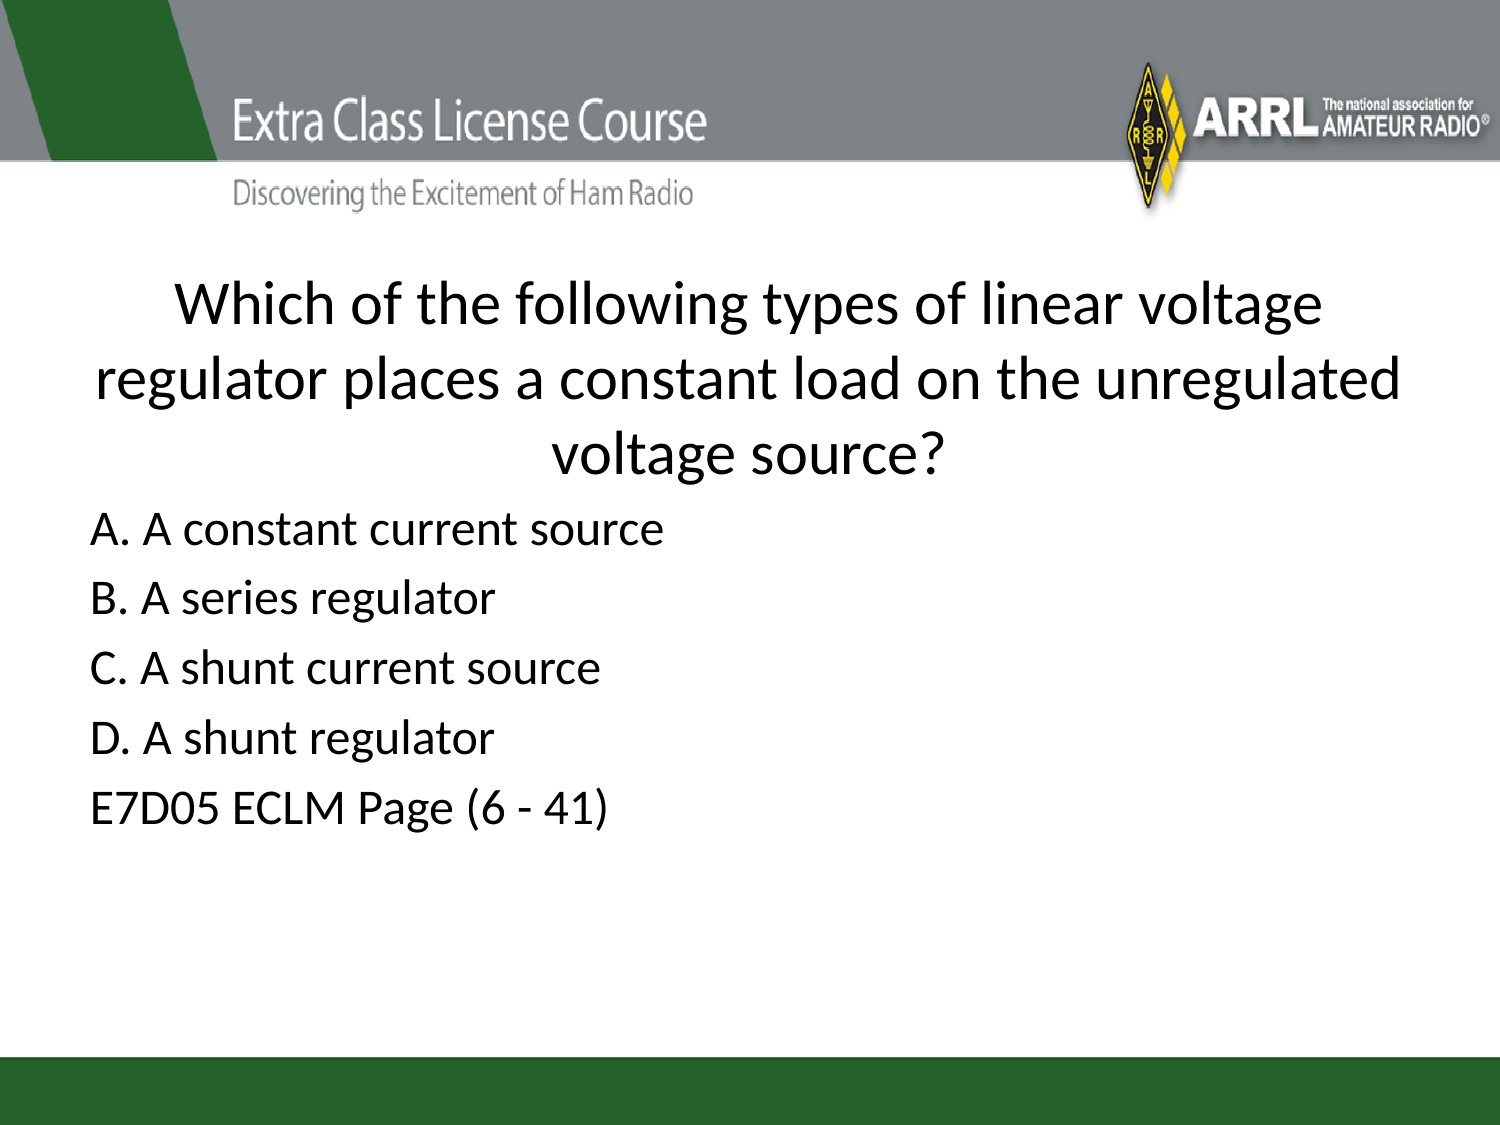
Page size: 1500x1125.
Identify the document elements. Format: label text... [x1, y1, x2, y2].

list A. A constant current source B. A series regulator C. A shunt current source D. A shunt regulator E7D05 ECLM Page (6 - 41) [75, 487, 1425, 1005]
picture [0, 0, 1500, 1125]
title Which of the following types of linear voltage regulator places a constant load on the unregulated voltage source? [75, 254, 1425, 435]
